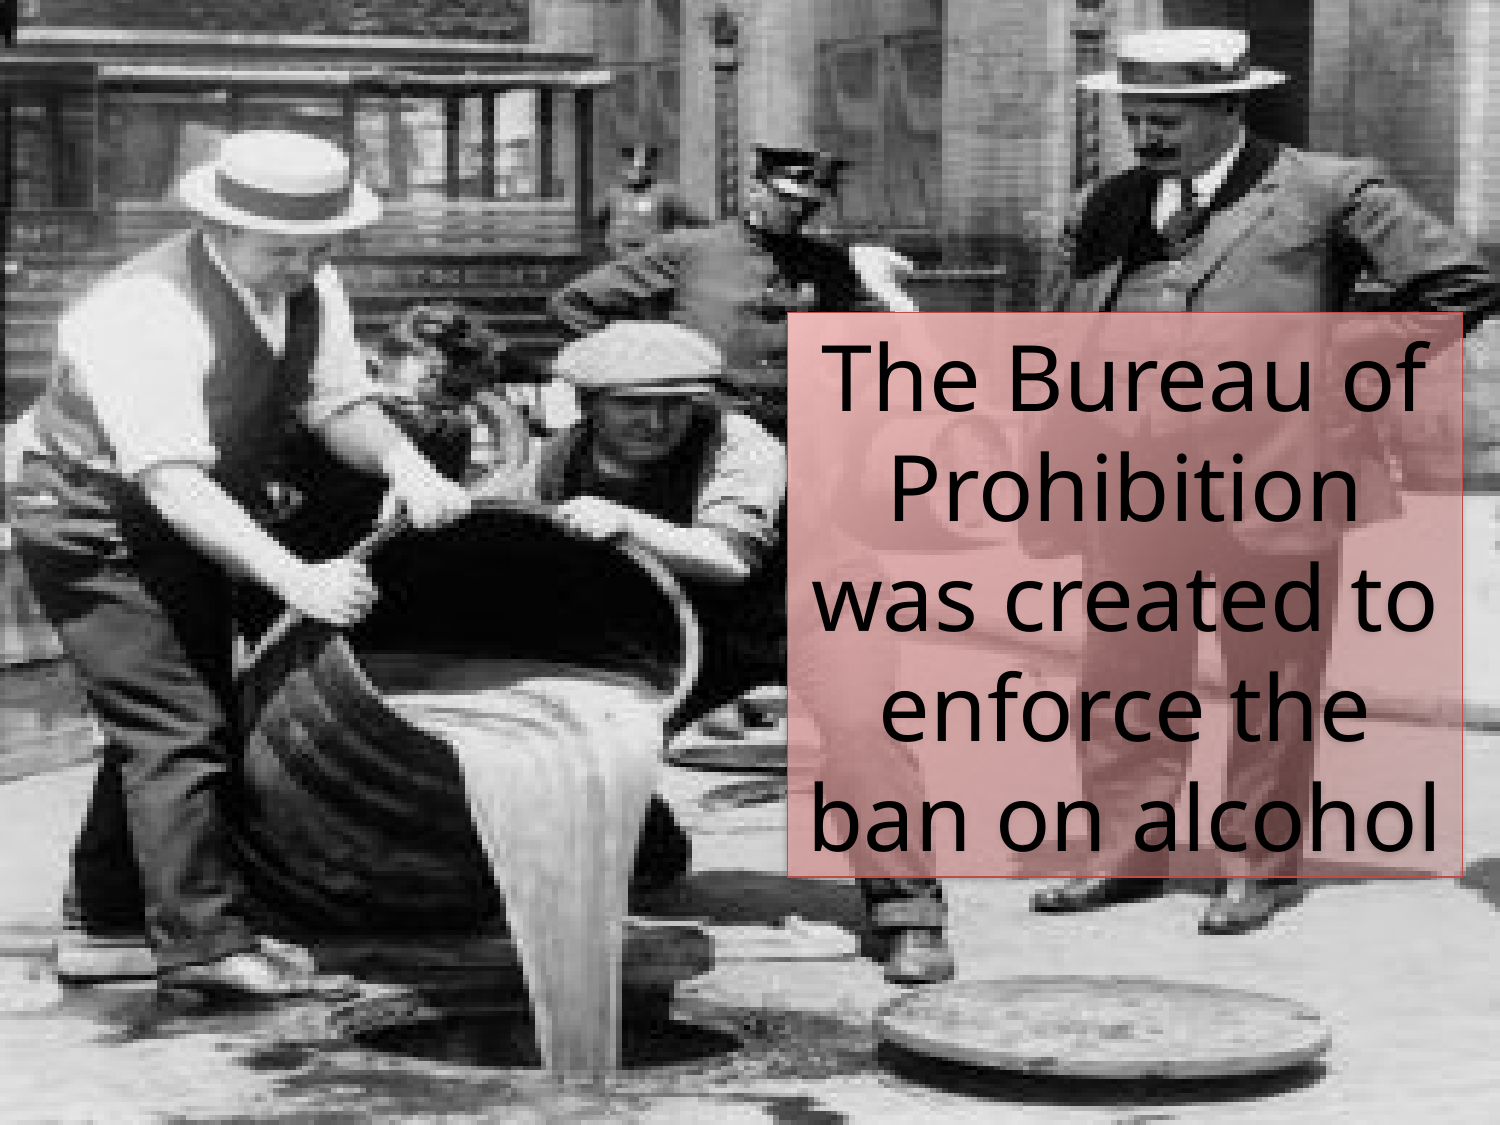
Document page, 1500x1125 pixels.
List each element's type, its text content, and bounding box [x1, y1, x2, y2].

picture [0, 0, 1500, 1125]
text_box The Bureau of Prohibition was created to enforce the ban on alcohol [787, 312, 1463, 878]
